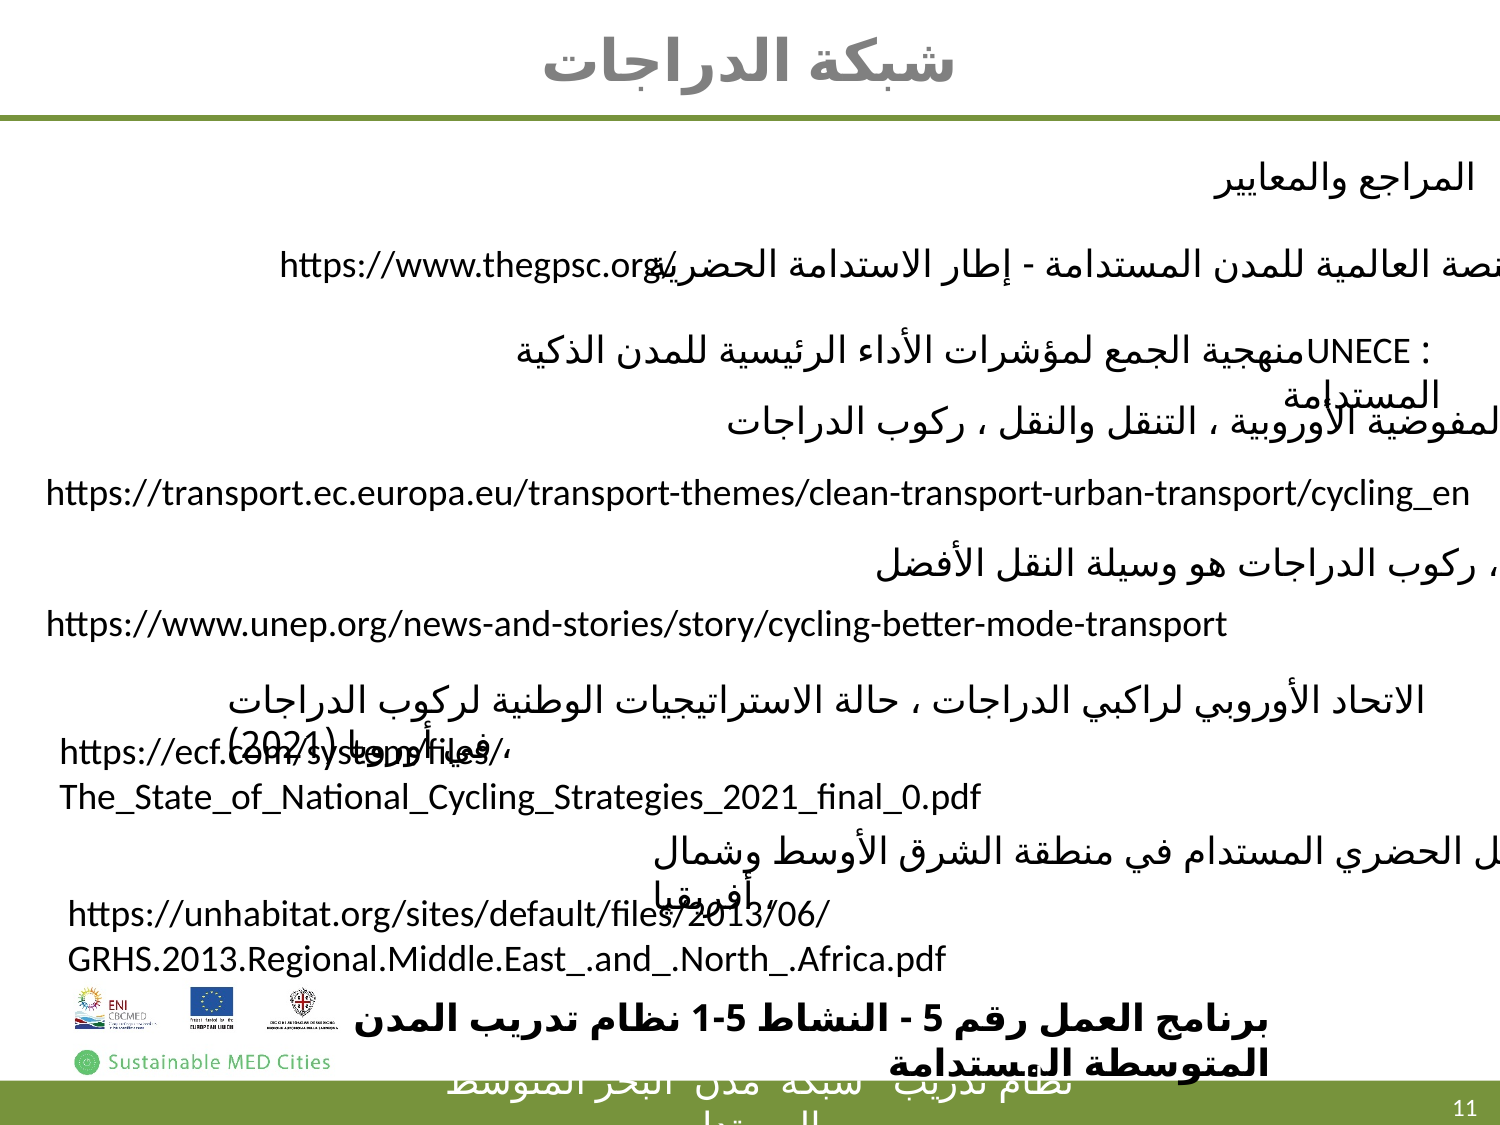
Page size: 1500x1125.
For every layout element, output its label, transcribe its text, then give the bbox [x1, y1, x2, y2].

text_box برنامج العمل رقم 5 - النشاط 5-1 نظام تدريب المدن المتوسطة المستدامة [261, 987, 1286, 1092]
text_box المفوضية الأوروبية ، التنقل والنقل ، ركوب الدراجات [711, 389, 1500, 450]
text_box https://ecf.com/system/files/The_State_of_National_Cycling_Strategies_2021_final_0.pdf [44, 719, 1066, 825]
text_box : UNECEمنهجية الجمع لمؤشرات الأداء الرئيسية للمدن الذكية المستدامة [478, 318, 1456, 424]
text_box ركوب الدراجات هو وسيلة النقل الأفضل ، [859, 531, 1500, 592]
text_box https://www.thegpsc.org/ [264, 232, 692, 293]
picture [62, 987, 261, 1080]
text_box المنصة العالمية للمدن المستدامة - إطار الاستدامة الحضرية [692, 232, 1500, 293]
text_box نظام تدريب شبكة مدن البحر المتوسط المستدام [338, 1081, 1162, 1123]
text_box التنقل الحضري المستدام في منطقة الشرق الأوسط وشمال أفريقيا ، [637, 819, 1500, 925]
text_box https://unhabitat.org/sites/default/files/2013/06/GRHS.2013.Regional.Middle.East_.and_.North_.Africa.pdf [53, 881, 1408, 987]
title شبكة الدراجات [0, 0, 1500, 117]
text_box الاتحاد الأوروبي لراكبي الدراجات ، حالة الاستراتيجيات الوطنية لركوب الدراجات في أوروبا (2021) ، [212, 668, 1493, 774]
text_box https://transport.ec.europa.eu/transport-themes/clean-transport-urban-transport/cycling_en [30, 460, 1498, 521]
slide_number 11 [1142, 1076, 1493, 1125]
text_box المراجع والمعايير [1200, 145, 1492, 206]
text_box https://www.unep.org/news-and-stories/story/cycling-better-mode-transport [31, 591, 1405, 652]
